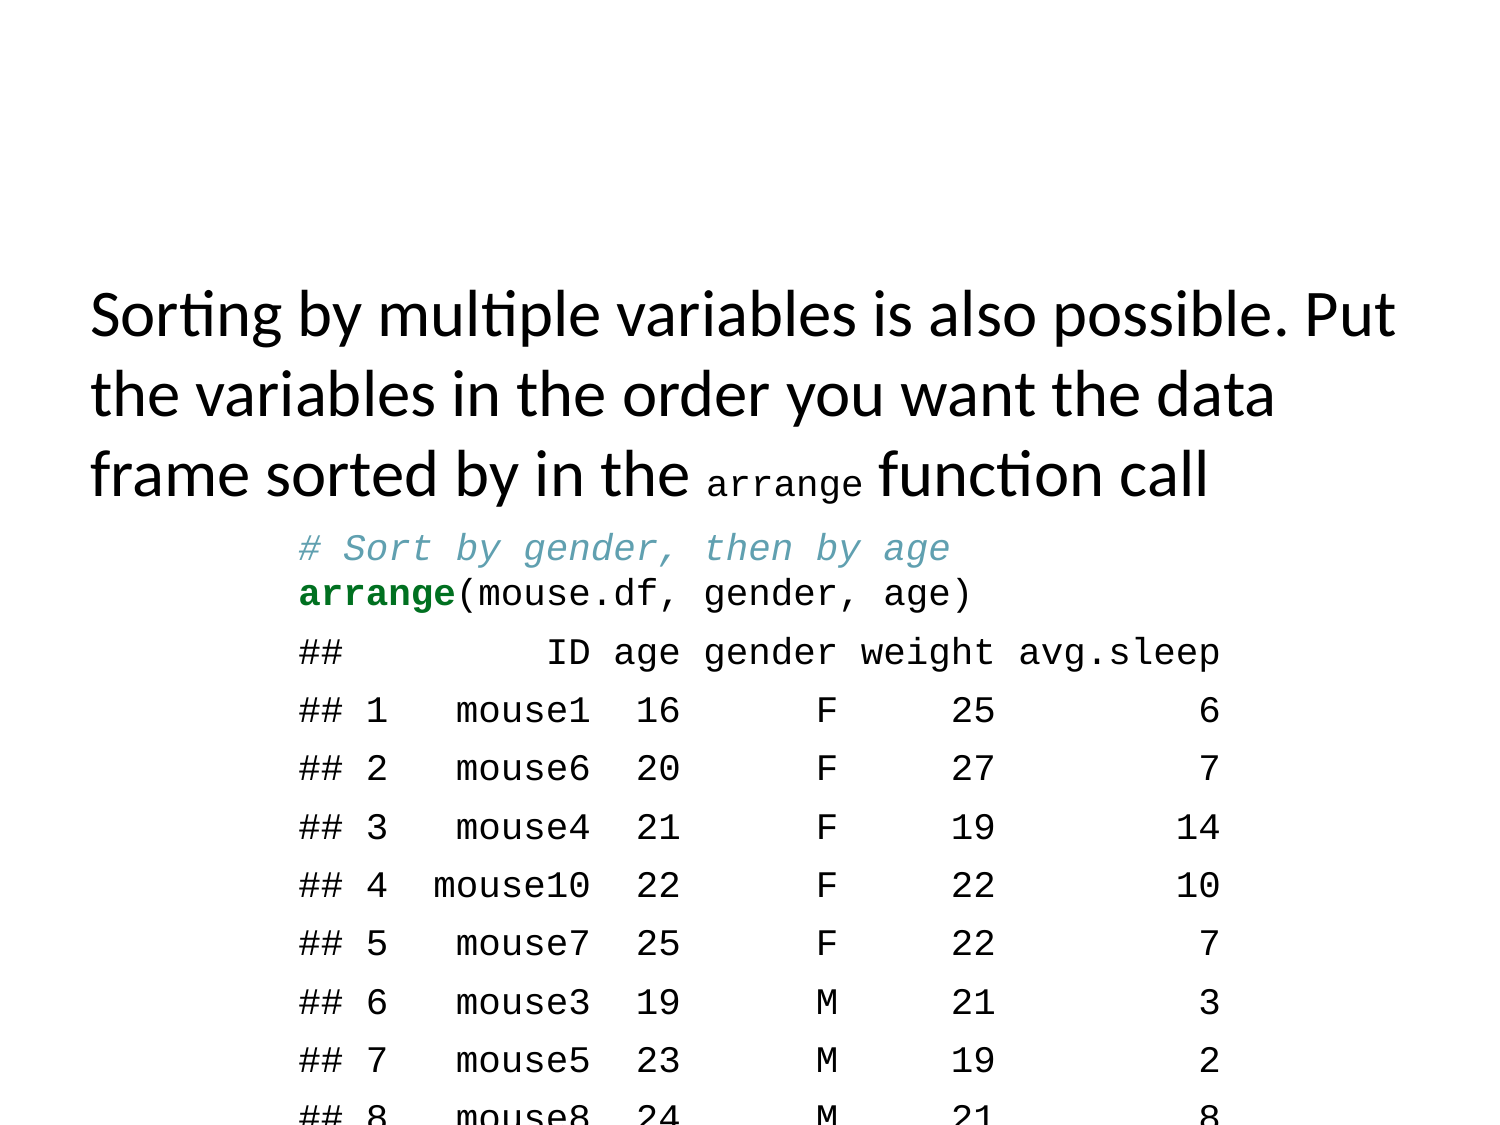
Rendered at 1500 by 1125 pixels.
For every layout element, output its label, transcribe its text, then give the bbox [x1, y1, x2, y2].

list Sorting by multiple variables is also possible. Put the variables in the order you want the data frame sorted by in the arrange function call # Sort by gender, then by age arrange(mouse.df, gender, age) ## ID age gender weight avg.sleep ## 1 mouse1 16 F 25 6 ## 2 mouse6 20 F 27 7 ## 3 mouse4 21 F 19 14 ## 4 mouse10 22 F 22 10 ## 5 mouse7 25 F 22 7 ## 6 mouse3 19 M 21 3 ## 7 mouse5 23 M 19 2 ## 8 mouse8 24 M 21 8 ## 9 mouse9 27 M 17 5 ## 10 mouse2 28 M 19 8 [75, 262, 1425, 1005]
